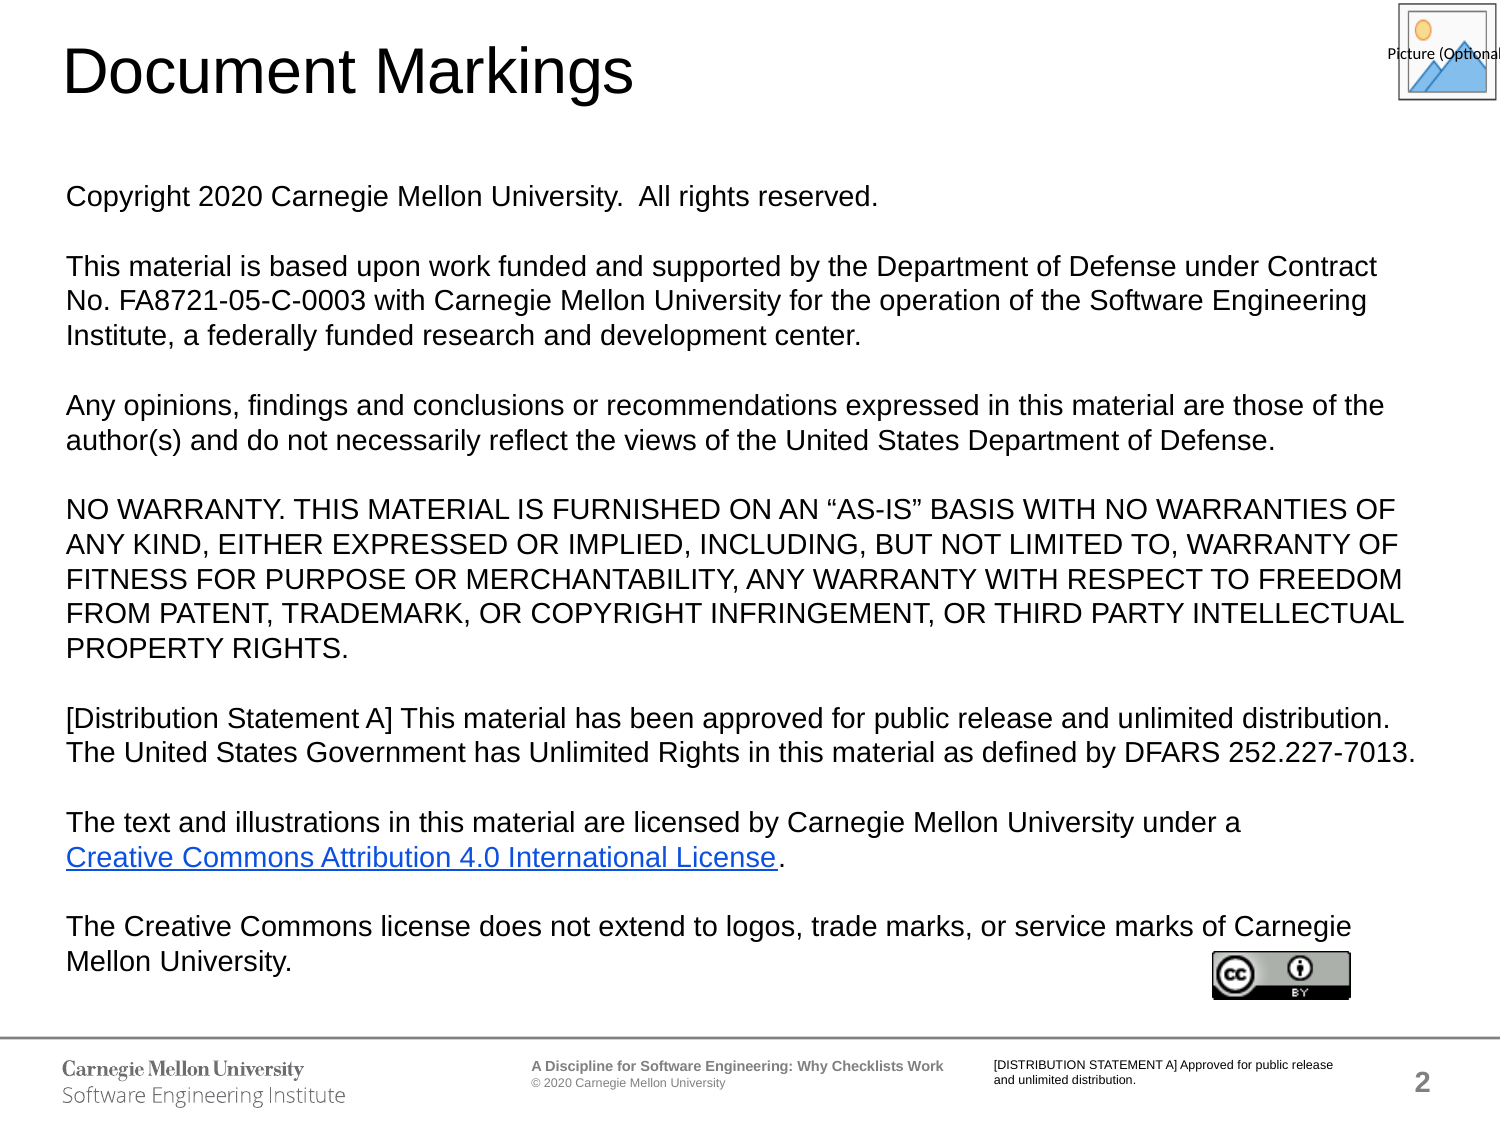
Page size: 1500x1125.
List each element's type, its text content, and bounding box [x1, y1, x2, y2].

picture [1212, 951, 1351, 1000]
list Copyright 2020 Carnegie Mellon University. All rights reserved. This material is based upon work funded and supported by the Department of Defense under Contract No. FA8721-05-C-0003 with Carnegie Mellon University for the operation of the Software Engineering Institute, a federally funded research and development center. Any opinions, findings and conclusions or recommendations expressed in this material are those of the author(s) and do not necessarily reflect the views of the United States Department of Defense. NO WARRANTY. THIS MATERIAL IS FURNISHED ON AN “AS-IS” BASIS WITH NO WARRANTIES OF ANY KIND, EITHER EXPRESSED OR IMPLIED, INCLUDING, BUT NOT LIMITED TO, WARRANTY OF FITNESS FOR PURPOSE OR MERCHANTABILITY, ANY WARRANTY WITH RESPECT TO FREEDOM FROM PATENT, TRADEMARK, OR COPYRIGHT INFRINGEMENT, OR THIRD PARTY INTELLECTUAL PROPERTY RIGHTS. [Distribution Statement A] This material has been approved for public release and unlimited distribution. The United States Government has Unlimited Rights in this material as defined by DFARS 252.227-7013. The text and illustrations in this material are licensed by Carnegie Mellon University under a Creative Commons Attribution 4.0 International License. The Creative Commons license does not extend to logos, trade marks, or service marks of Carnegie Mellon University. [65, 177, 1431, 1000]
title Document Markings [62, 91, 1338, 182]
text_box [0, 0, 1394, 91]
picture [1394, 0, 1500, 105]
